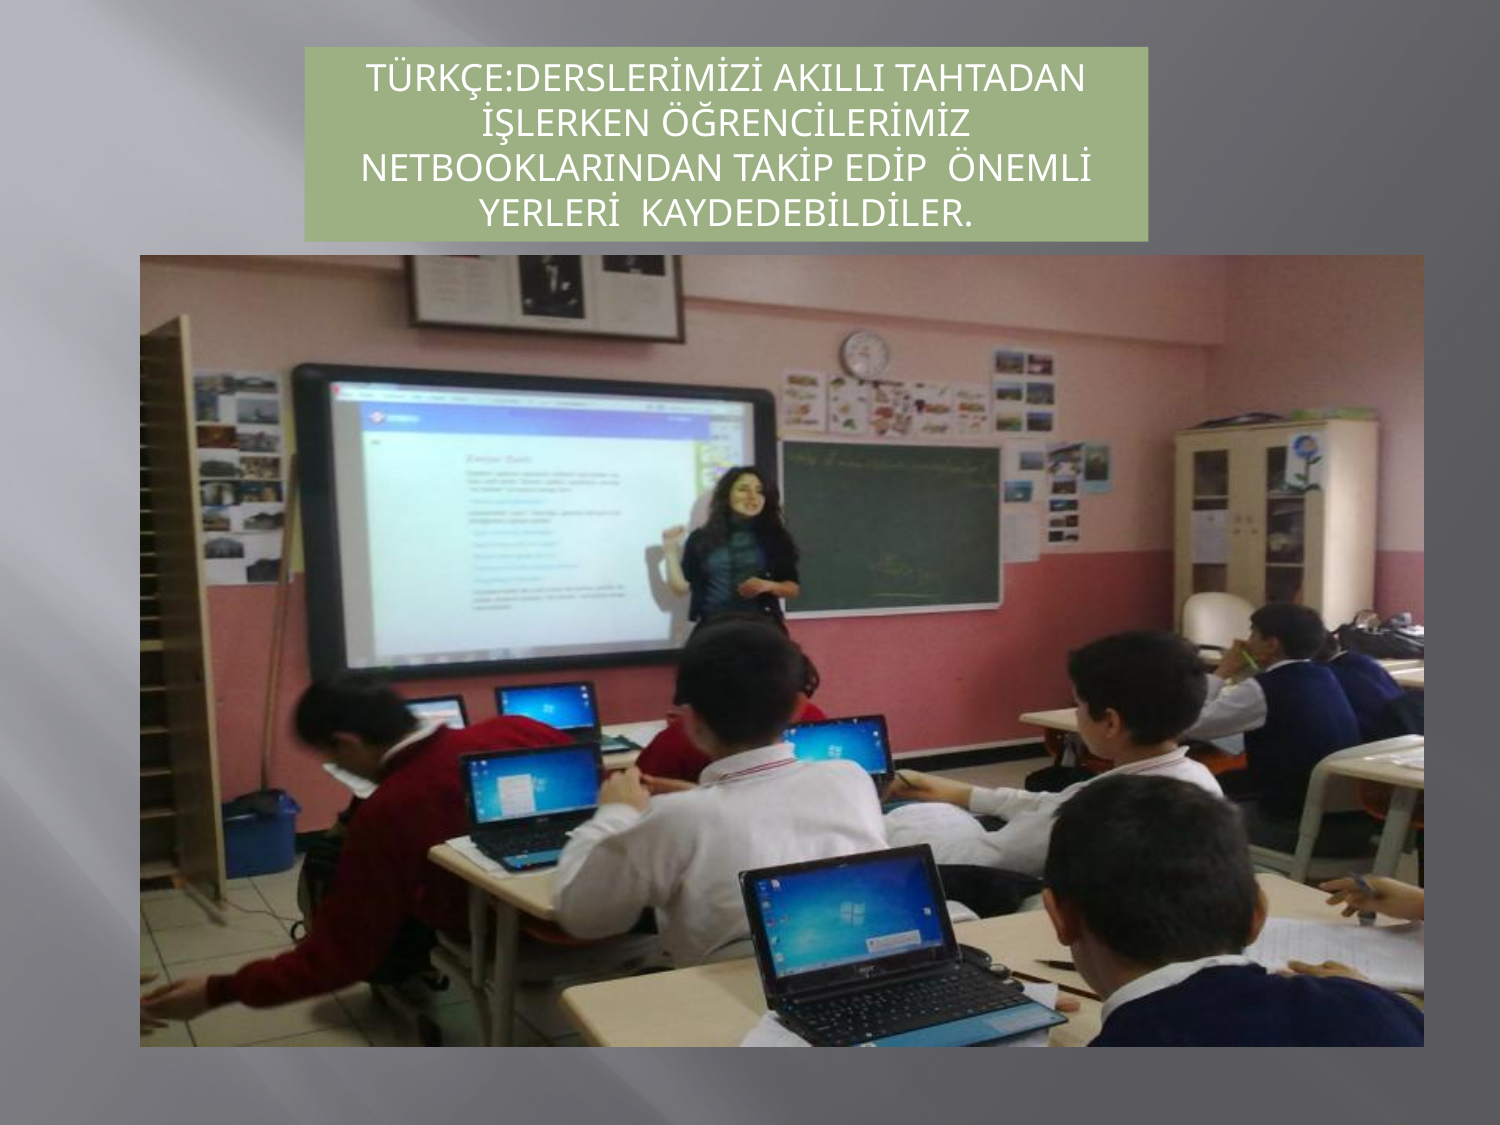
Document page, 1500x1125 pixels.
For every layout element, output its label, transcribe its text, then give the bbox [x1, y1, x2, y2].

picture [140, 255, 1424, 1047]
text_box TÜRKÇE:DERSLERİMİZİ AKILLI TAHTADAN İŞLERKEN ÖĞRENCİLERİMİZ NETBOOKLARINDAN TAKİP EDİP ÖNEMLİ YERLERİ KAYDEDEBİLDİLER. [304, 46, 1149, 242]
